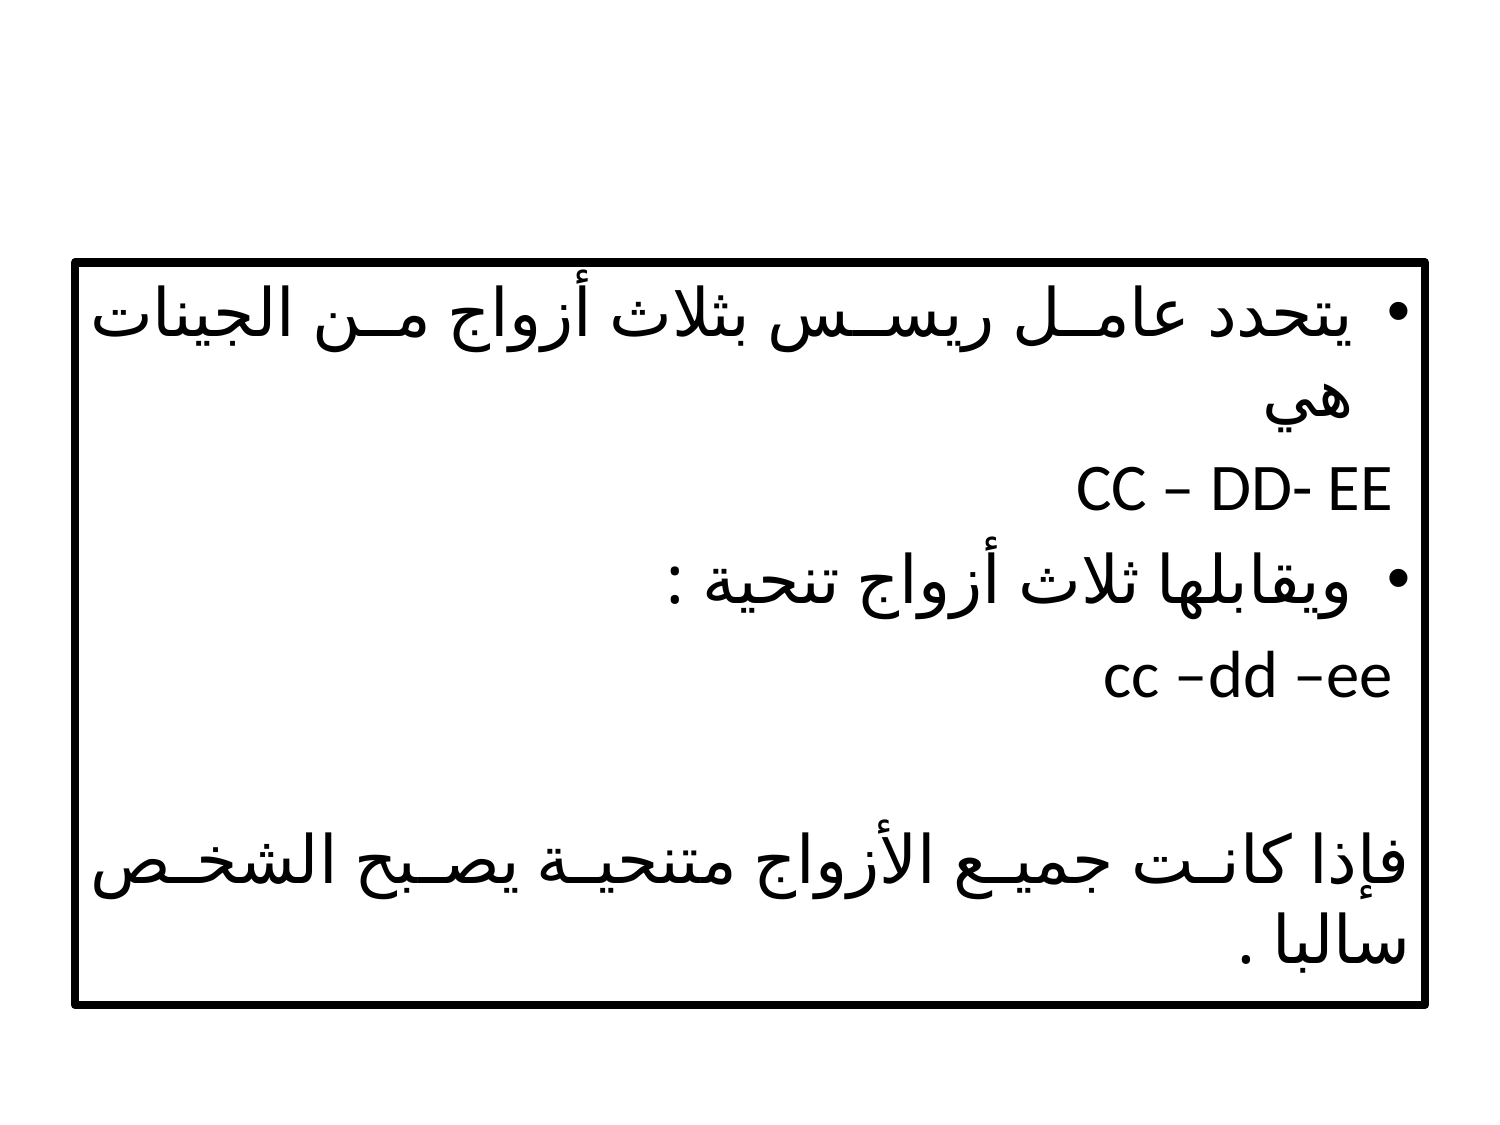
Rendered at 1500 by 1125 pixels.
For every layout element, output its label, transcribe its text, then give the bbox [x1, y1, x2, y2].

list يتحدد عامل ريسس بثلاث أزواج من الجينات هي CC – DD- EE ويقابلها ثلاث أزواج تنحية : cc –dd –ee فإذا كانت جميع الأزواج متنحية يصبح الشخص سالبا . [75, 262, 1425, 1005]
